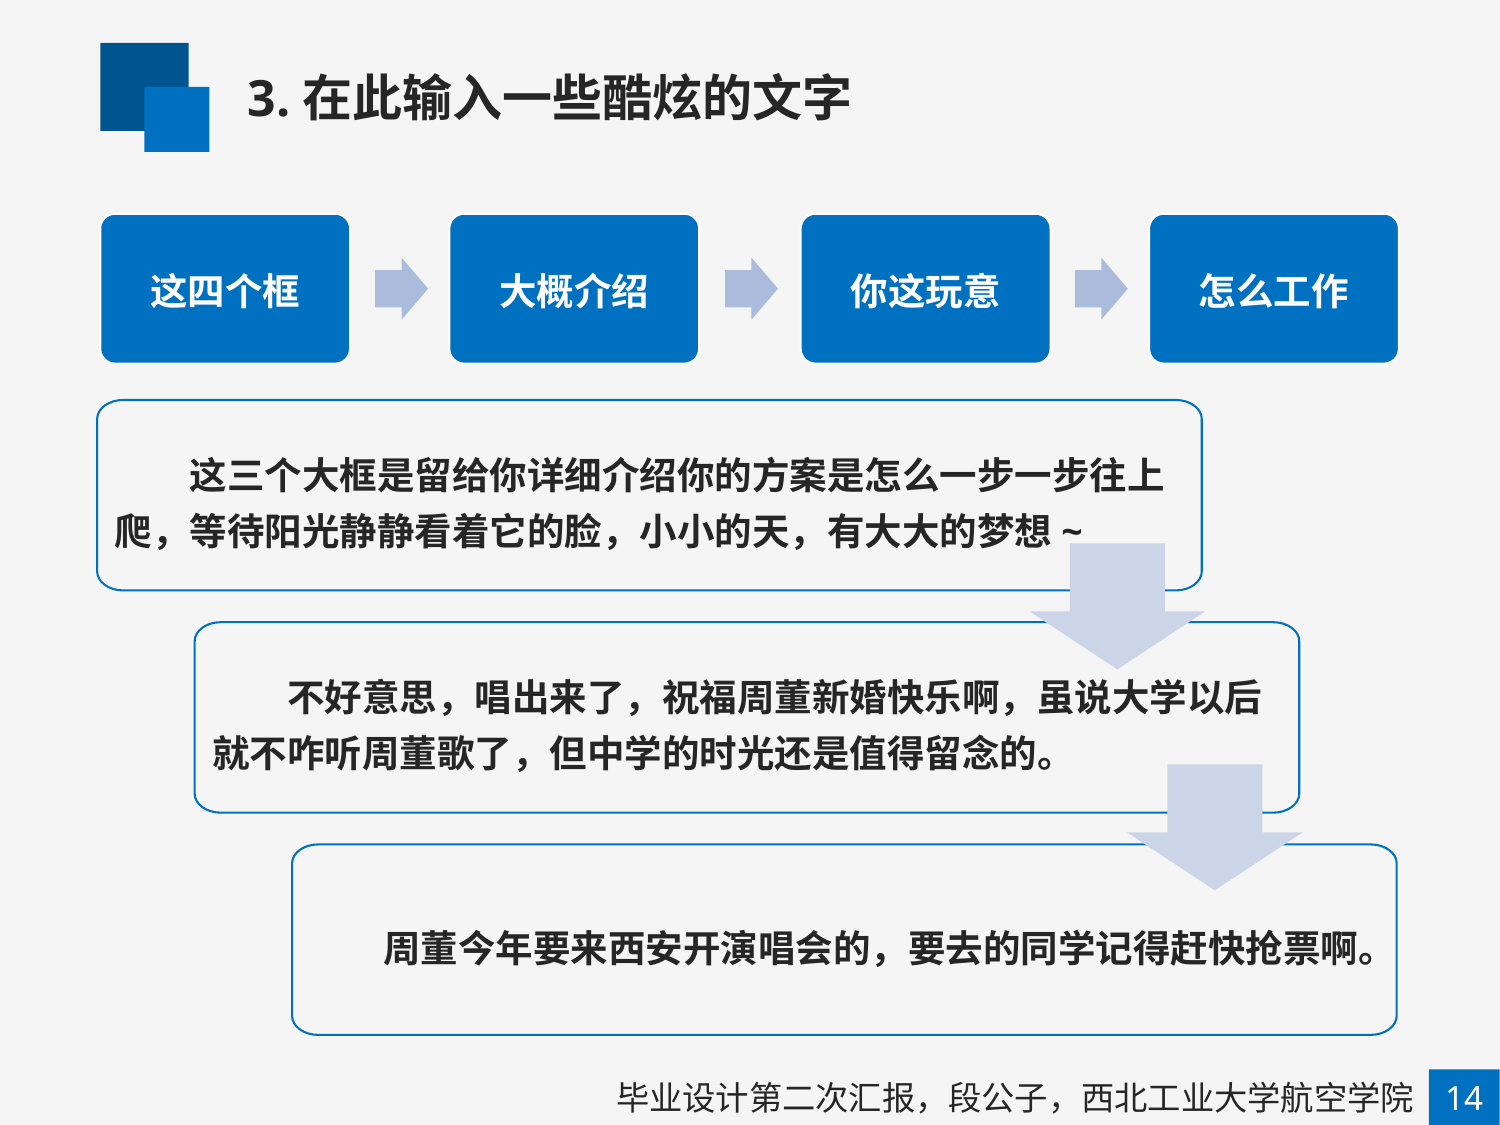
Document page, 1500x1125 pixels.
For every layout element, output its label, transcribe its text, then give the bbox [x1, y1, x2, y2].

text_box 3.在此输入一些酷炫的文字 [232, 59, 1400, 135]
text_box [200, 1069, 1500, 1125]
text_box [97, 399, 1397, 1035]
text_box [100, 42, 210, 152]
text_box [100, 213, 1399, 364]
